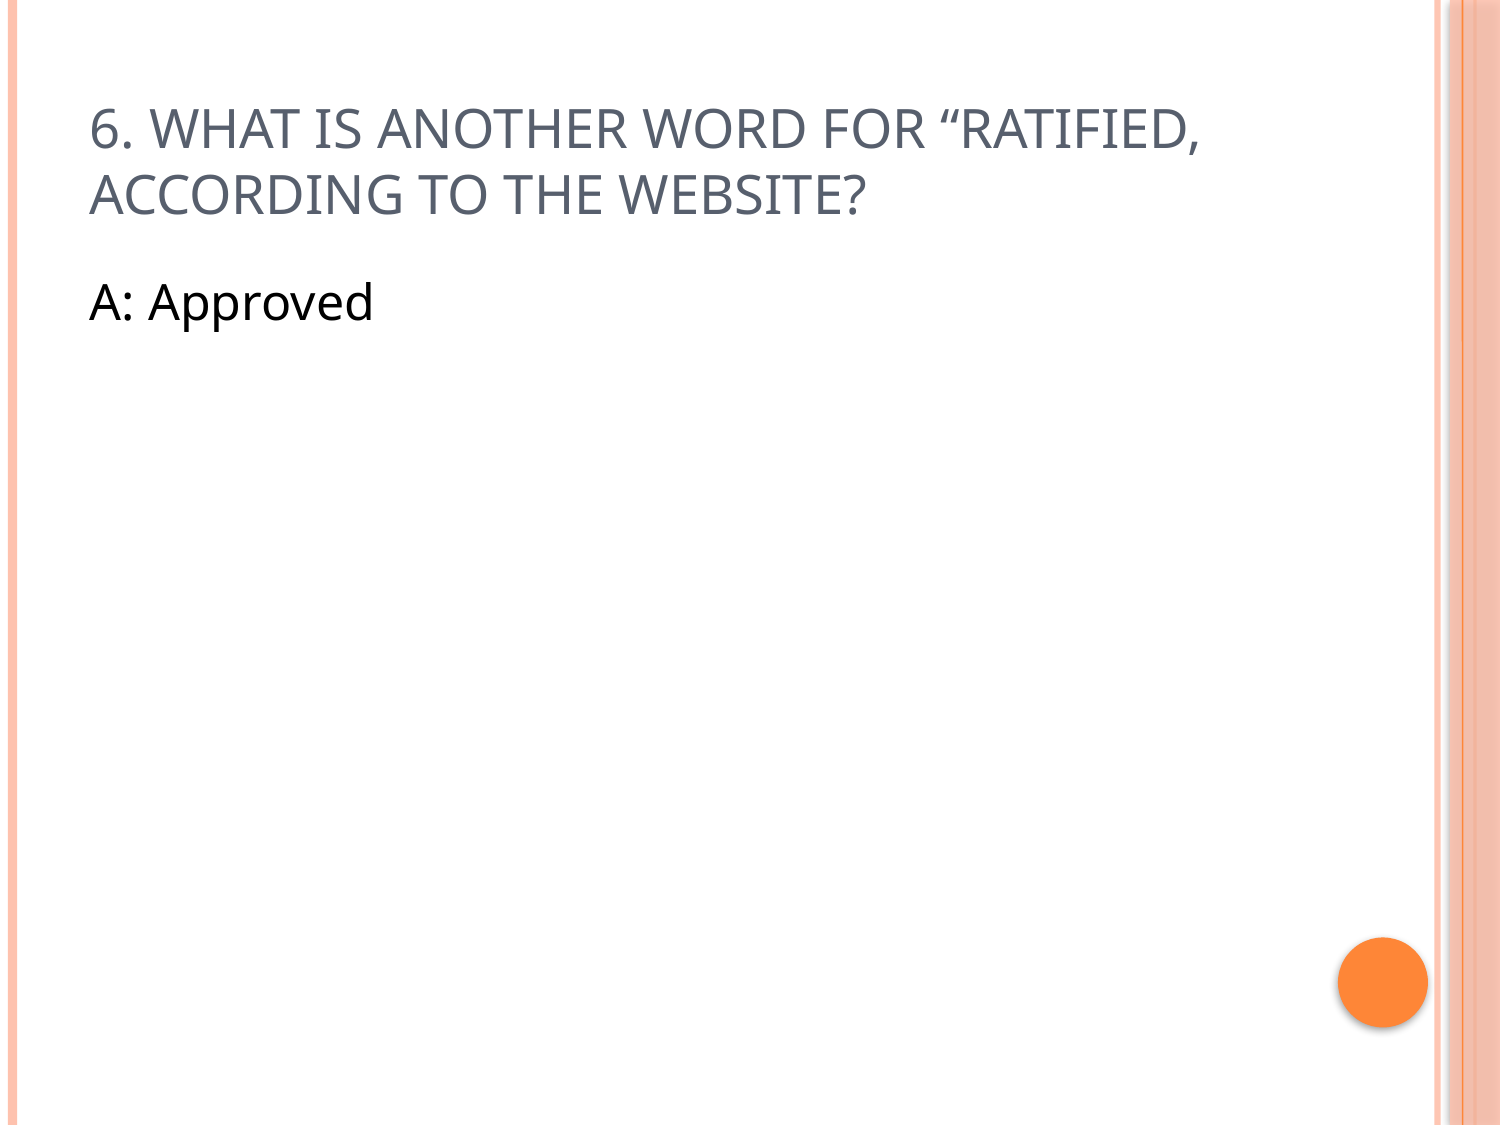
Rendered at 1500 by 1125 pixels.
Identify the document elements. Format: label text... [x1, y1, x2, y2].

title 6. What is another word for “ratified, according to the website? [75, 45, 1300, 233]
list A: Approved [75, 262, 1300, 1062]
